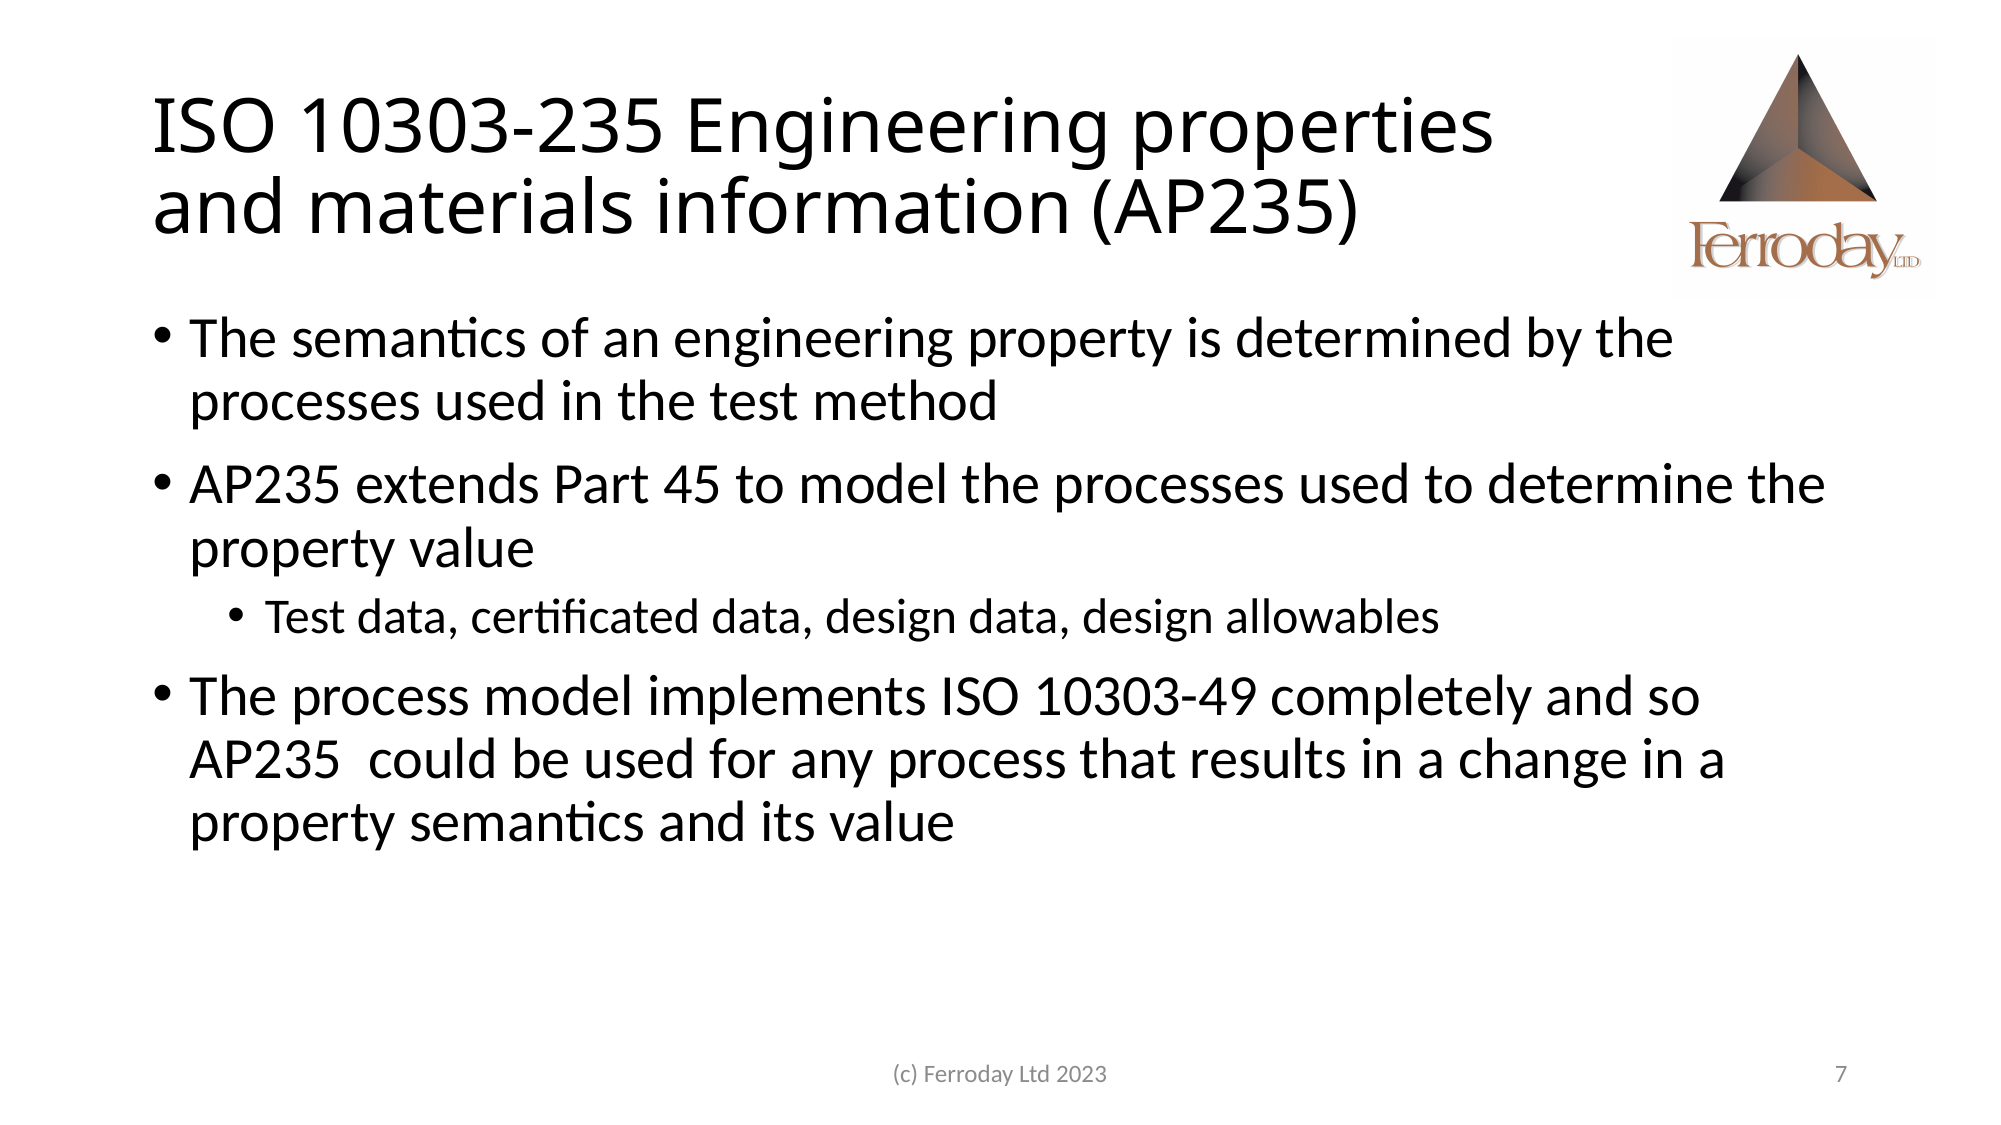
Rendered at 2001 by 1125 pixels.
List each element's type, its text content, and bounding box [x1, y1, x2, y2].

slide_number 7 [1412, 1042, 1863, 1103]
list The semantics of an engineering property is determined by the processes used in the test method AP235 extends Part 45 to model the processes used to determine the property value Test data, certificated data, design data, design allowables The process model implements ISO 10303-49 completely and so AP235 could be used for any process that results in a change in a property semantics and its value [137, 299, 1863, 1014]
title ISO 10303-235 Engineering properties and materials information (AP235) [137, 59, 1606, 278]
picture [1672, 36, 1935, 300]
footer (c) Ferroday Ltd 2023 [662, 1042, 1338, 1103]
